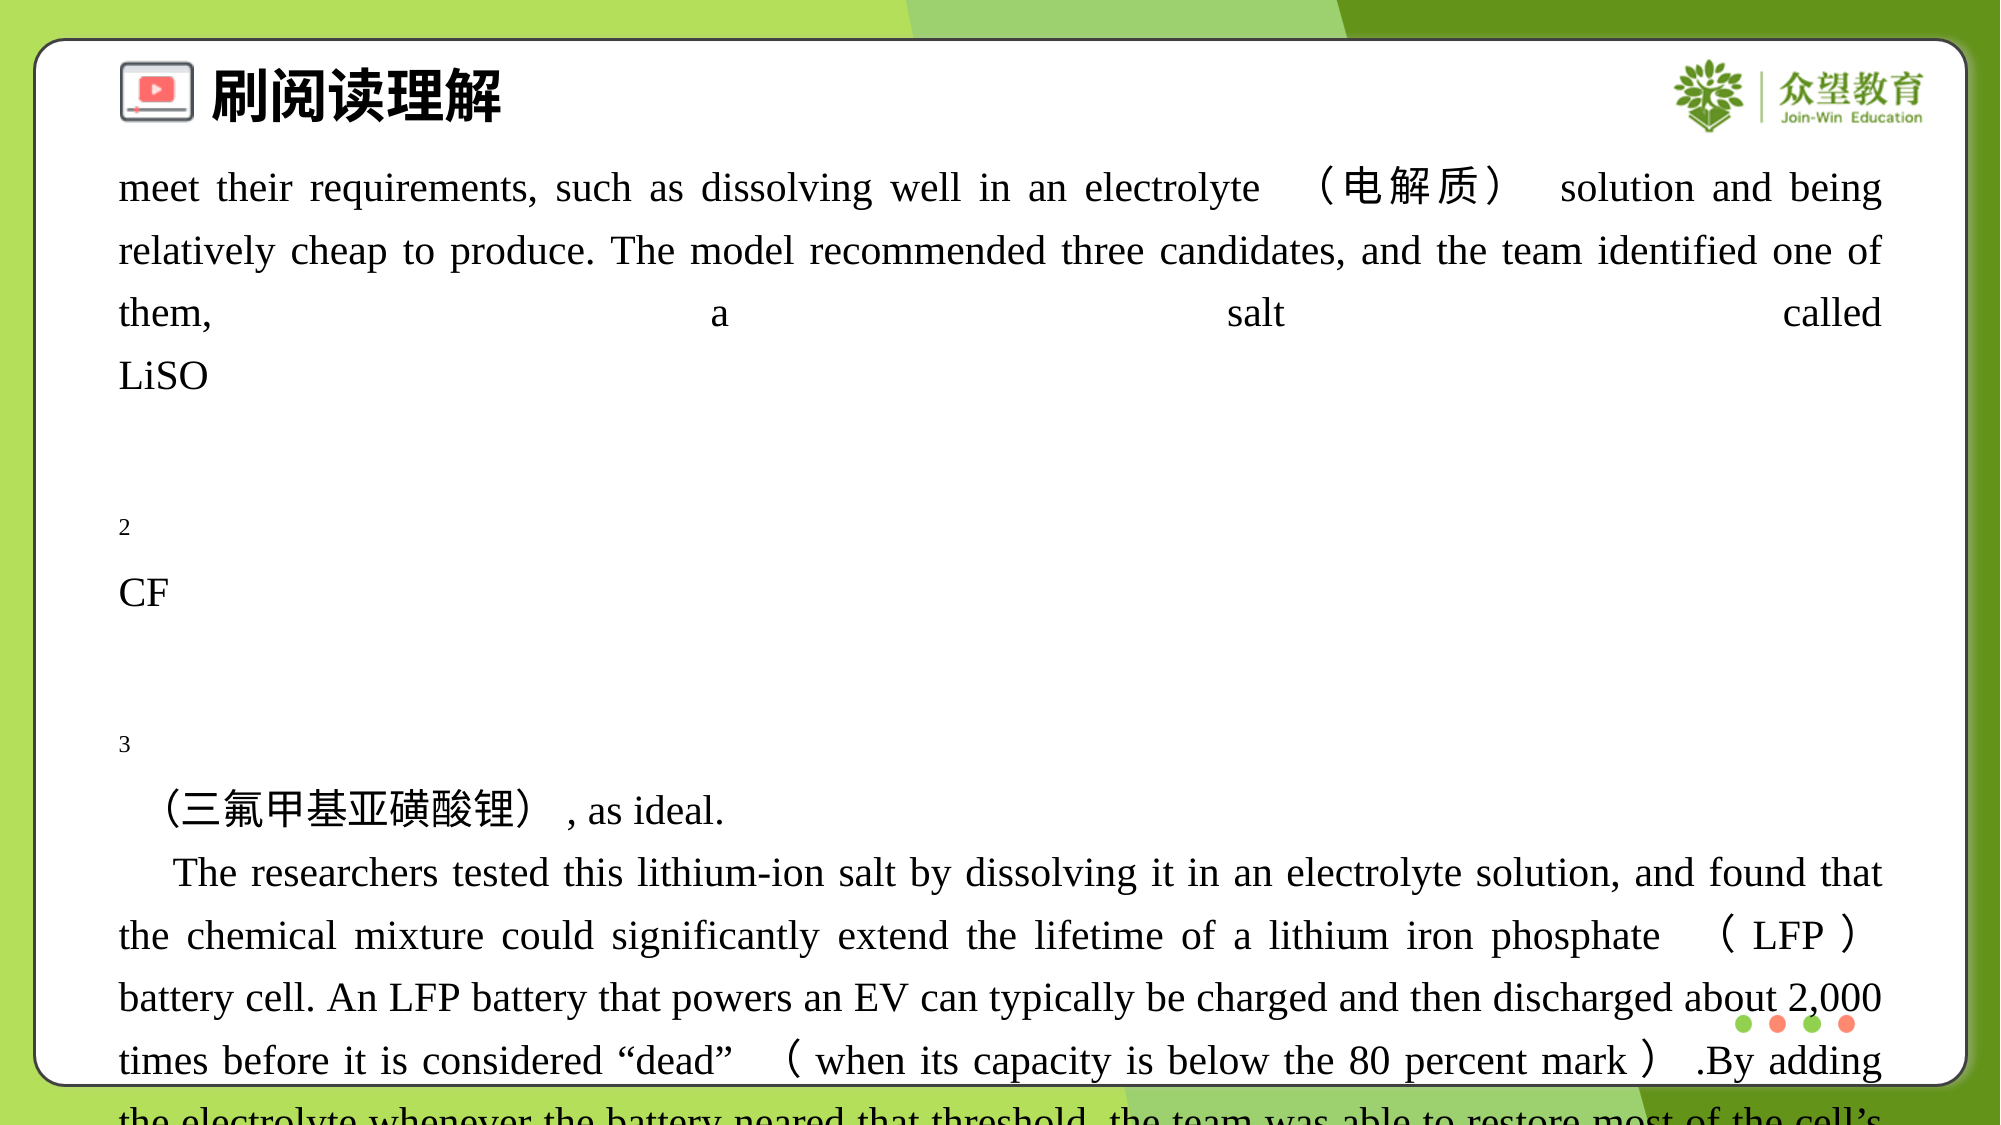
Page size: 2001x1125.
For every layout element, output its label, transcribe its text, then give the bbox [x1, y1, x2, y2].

text_box meet their requirements, such as dissolving well in an electrolyte （电解质） solution and being relatively cheap to produce. The model recommended three candidates, and the team identified one of them, a salt called LiSO<m> 2</m>CF<m> 3</m> （三氟甲基亚磺酸锂）, as ideal. The researchers tested this lithium-ion salt by dissolving it in an electrolyte solution, and found that the chemical mixture could significantly extend the lifetime of a lithium iron phosphate （LFP） battery cell. An LFP battery that powers an EV can typically be charged and then discharged about 2,000 times before it is considered “dead” （when its capacity is below the 80 percent mark）.By adding the electrolyte whenever the battery neared that threshold, the team was able to restore most of the cell’s capacity each time—and it carried on working almost as well as a new battery. By the end of the experiment, the cell regained 96 percent capacity after nearly 12,000 charge-discharge cycles. A follow-up experiment showed the method also worked on NMC （nickel, manganese and cobalt） lithium-ion batteries, Gao says. [118, 147, 1883, 961]
picture [0, 0, 2000, 1125]
